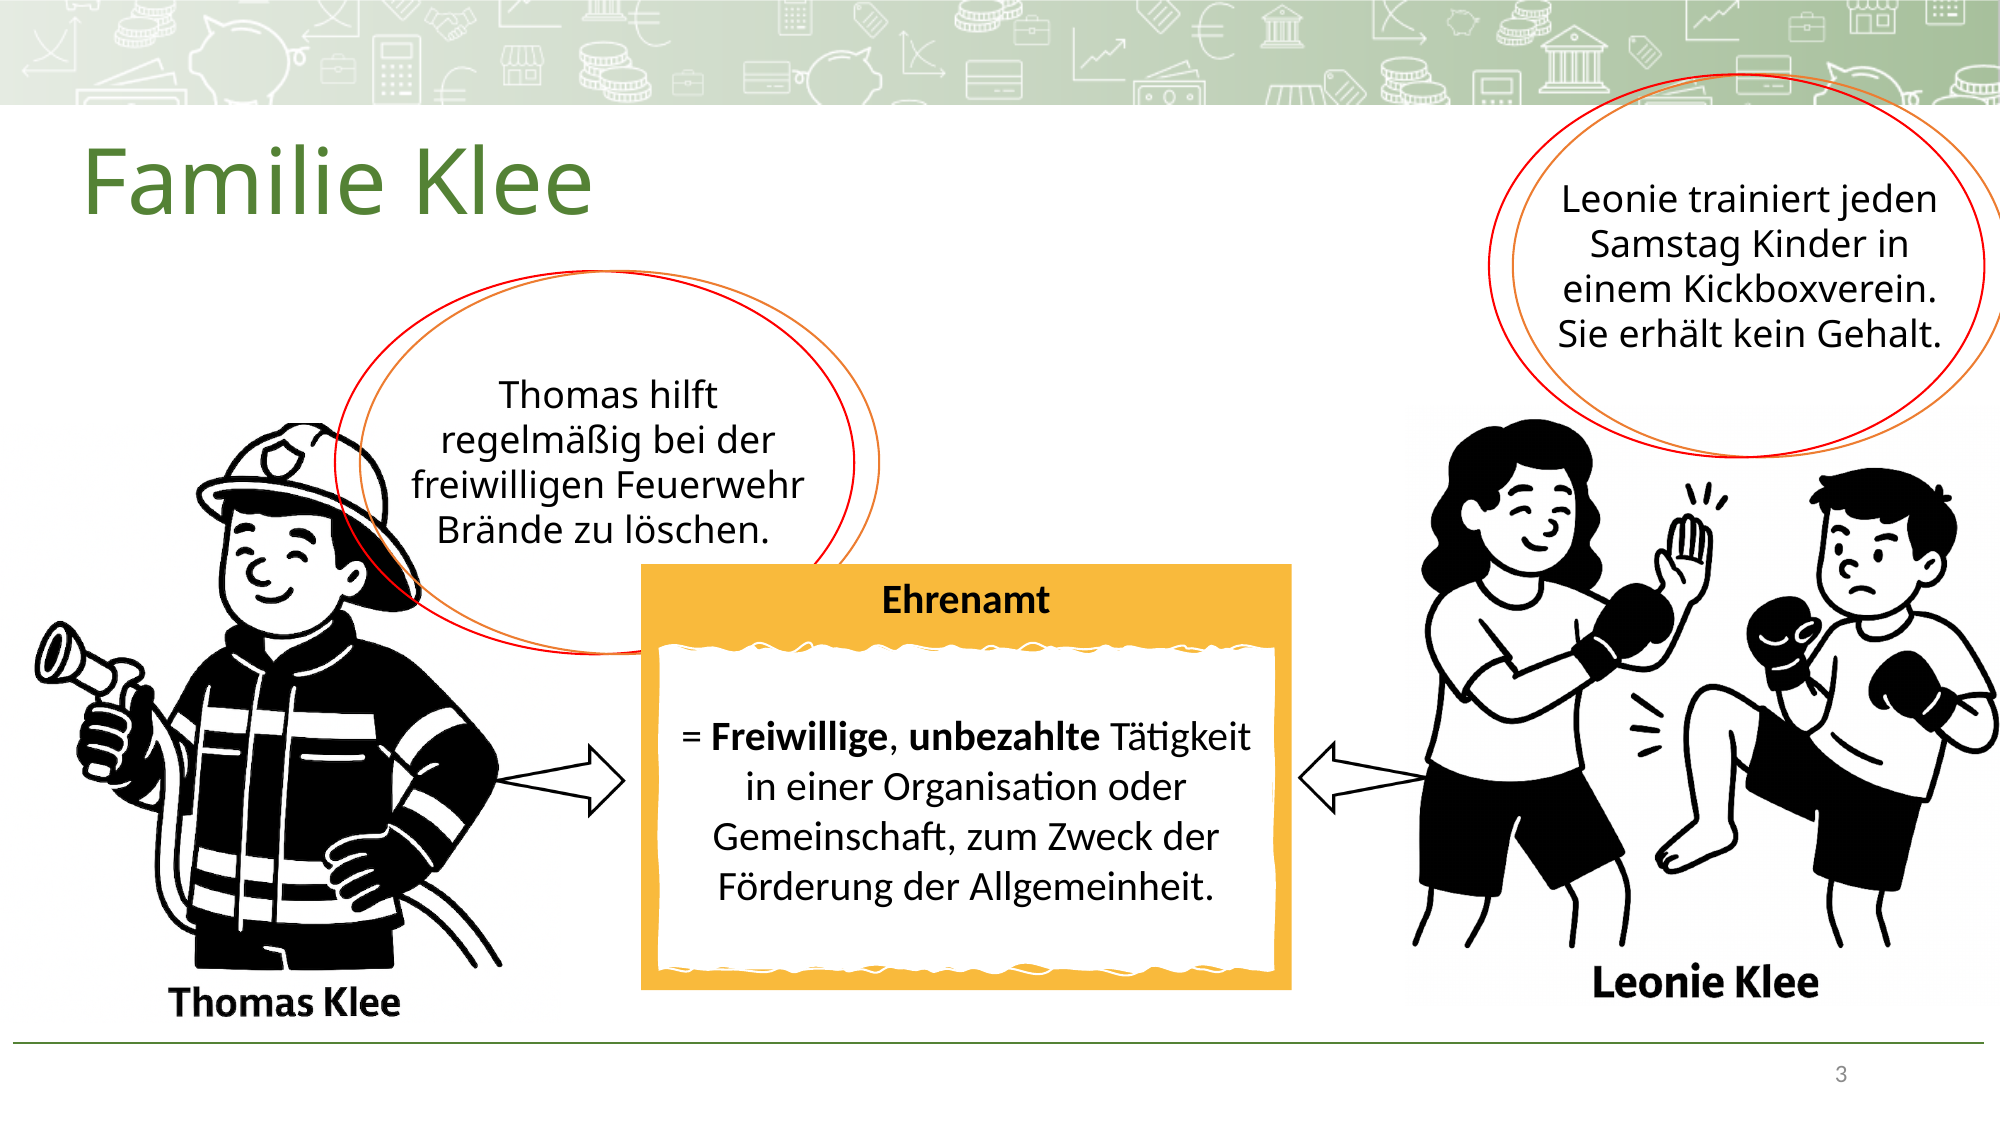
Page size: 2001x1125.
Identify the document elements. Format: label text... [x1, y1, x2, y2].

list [1405, 405, 2000, 1006]
picture [1291, 702, 1442, 853]
slide_number 3 [1412, 1042, 1863, 1103]
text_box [334, 270, 880, 655]
picture [0, 423, 632, 1023]
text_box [1488, 74, 2000, 458]
title Familie Klee [64, 102, 1488, 268]
picture [0, 0, 2000, 105]
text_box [641, 564, 1292, 991]
